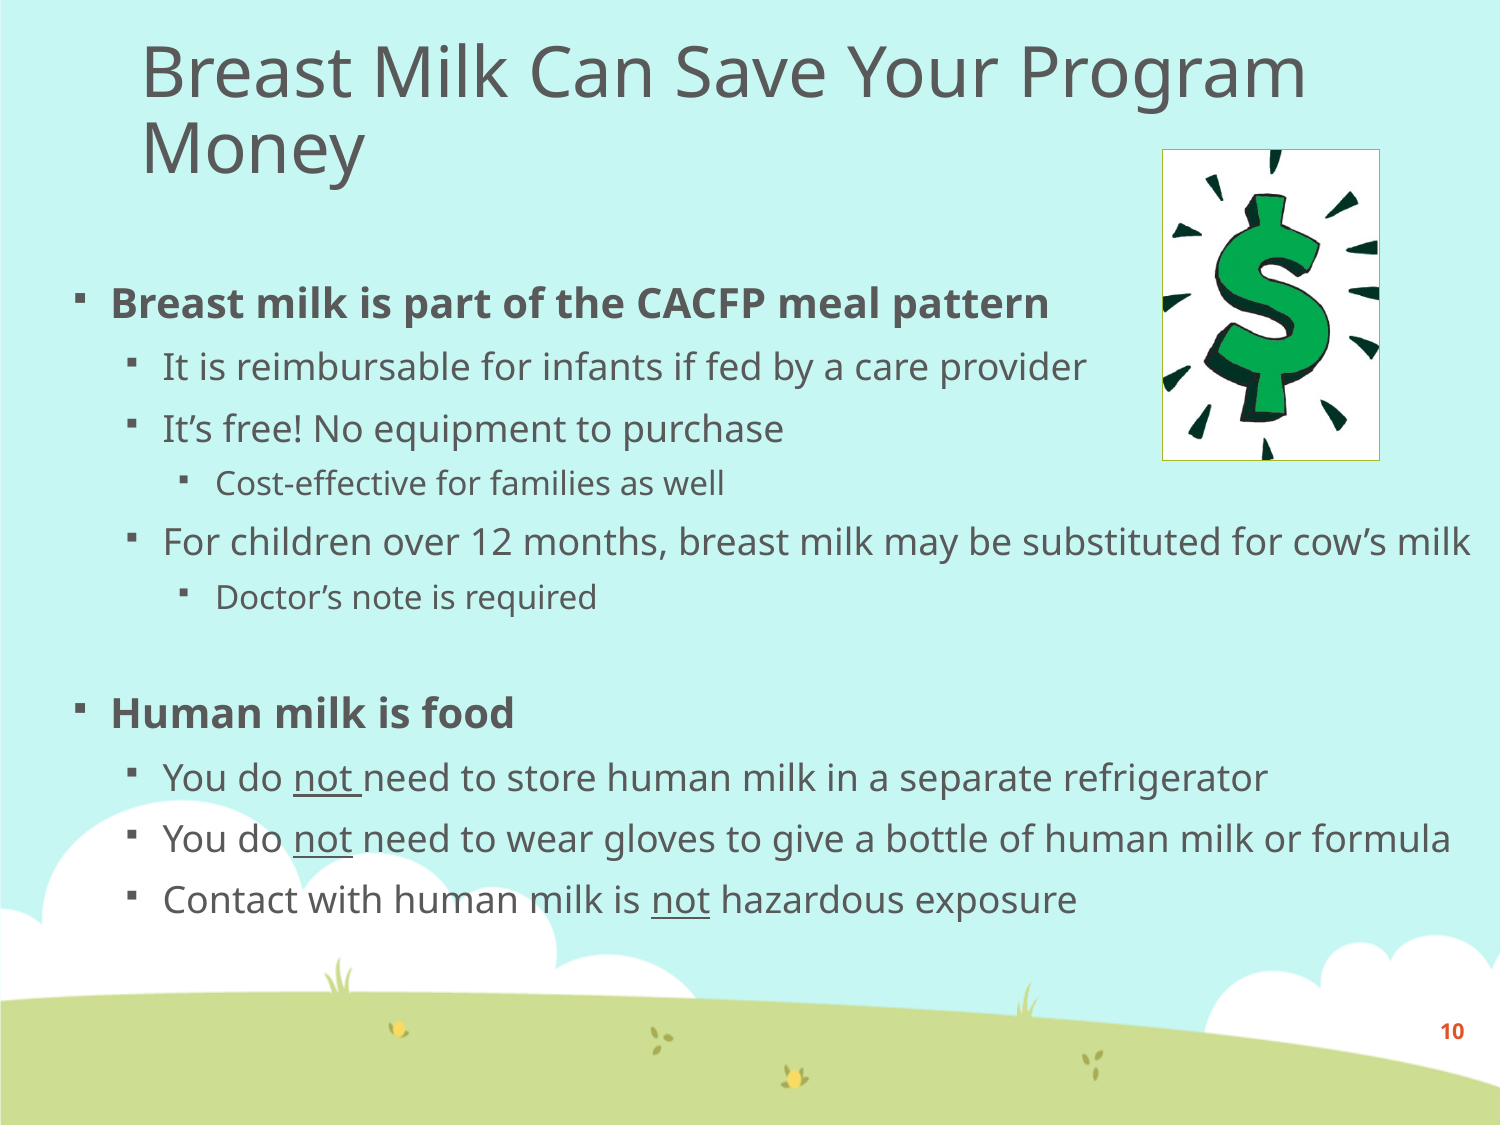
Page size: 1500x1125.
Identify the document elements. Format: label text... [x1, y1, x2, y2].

title Breast Milk Can Save Your Program Money [125, 0, 1500, 197]
picture [0, 0, 1500, 1125]
list Breast milk is part of the CACFP meal pattern It is reimbursable for infants if fed by a care provider It’s free! No equipment to purchase Cost-effective for families as well For children over 12 months, breast milk may be substituted for cow’s milk Doctor’s note is required Human milk is food You do not need to store human milk in a separate refrigerator You do not need to wear gloves to give a bottle of human milk or formula Contact with human milk is not hazardous exposure [50, 275, 1500, 1088]
